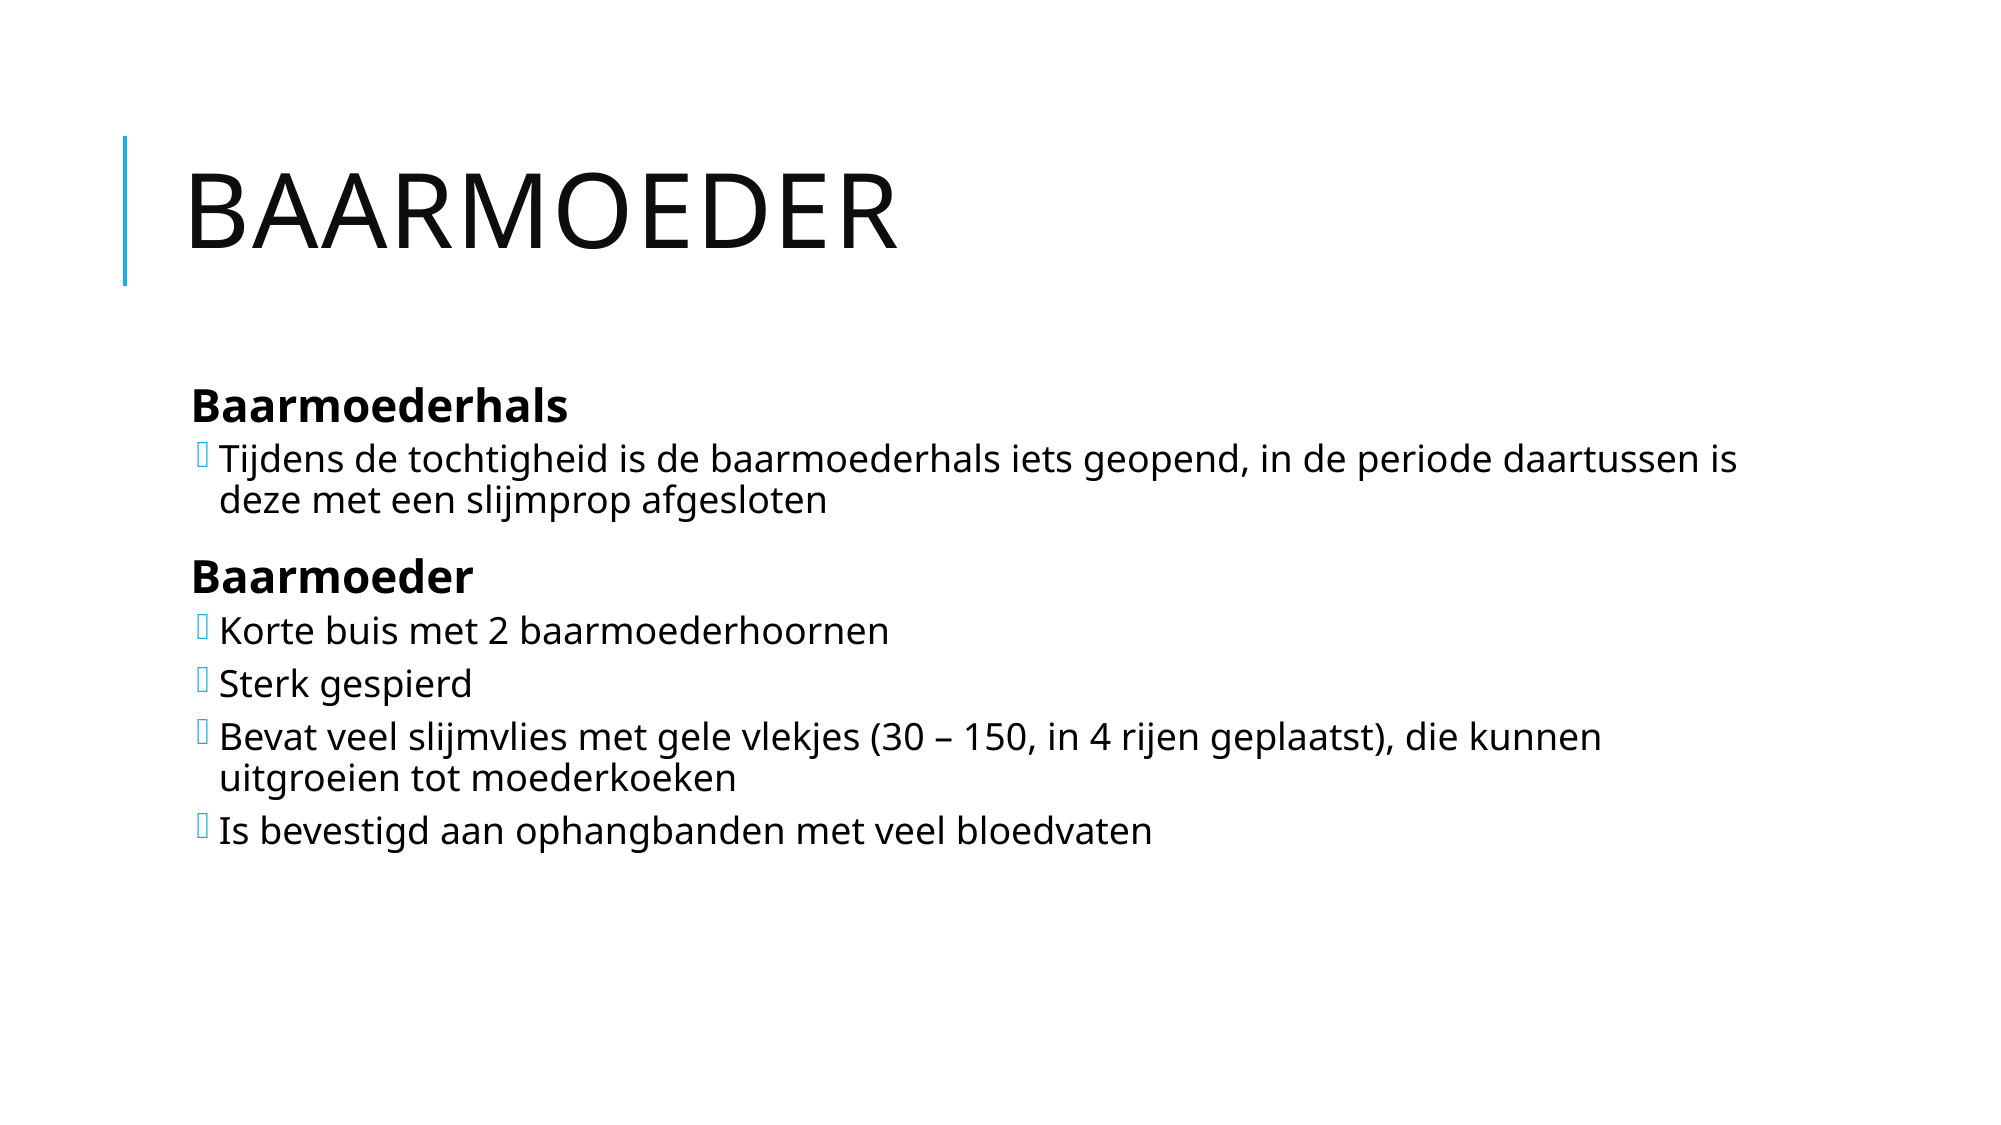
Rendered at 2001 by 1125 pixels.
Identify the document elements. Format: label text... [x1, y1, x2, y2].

title Baarmoeder [168, 96, 1763, 342]
list Baarmoederhals Tijdens de tochtigheid is de baarmoederhals iets geopend, in de periode daartussen is deze met een slijmprop afgesloten Baarmoeder Korte buis met 2 baarmoederhoornen Sterk gespierd Bevat veel slijmvlies met gele vlekjes (30 – 150, in 4 rijen geplaatst), die kunnen uitgroeien tot moederkoeken Is bevestigd aan ophangbanden met veel bloedvaten [168, 375, 1763, 1067]
